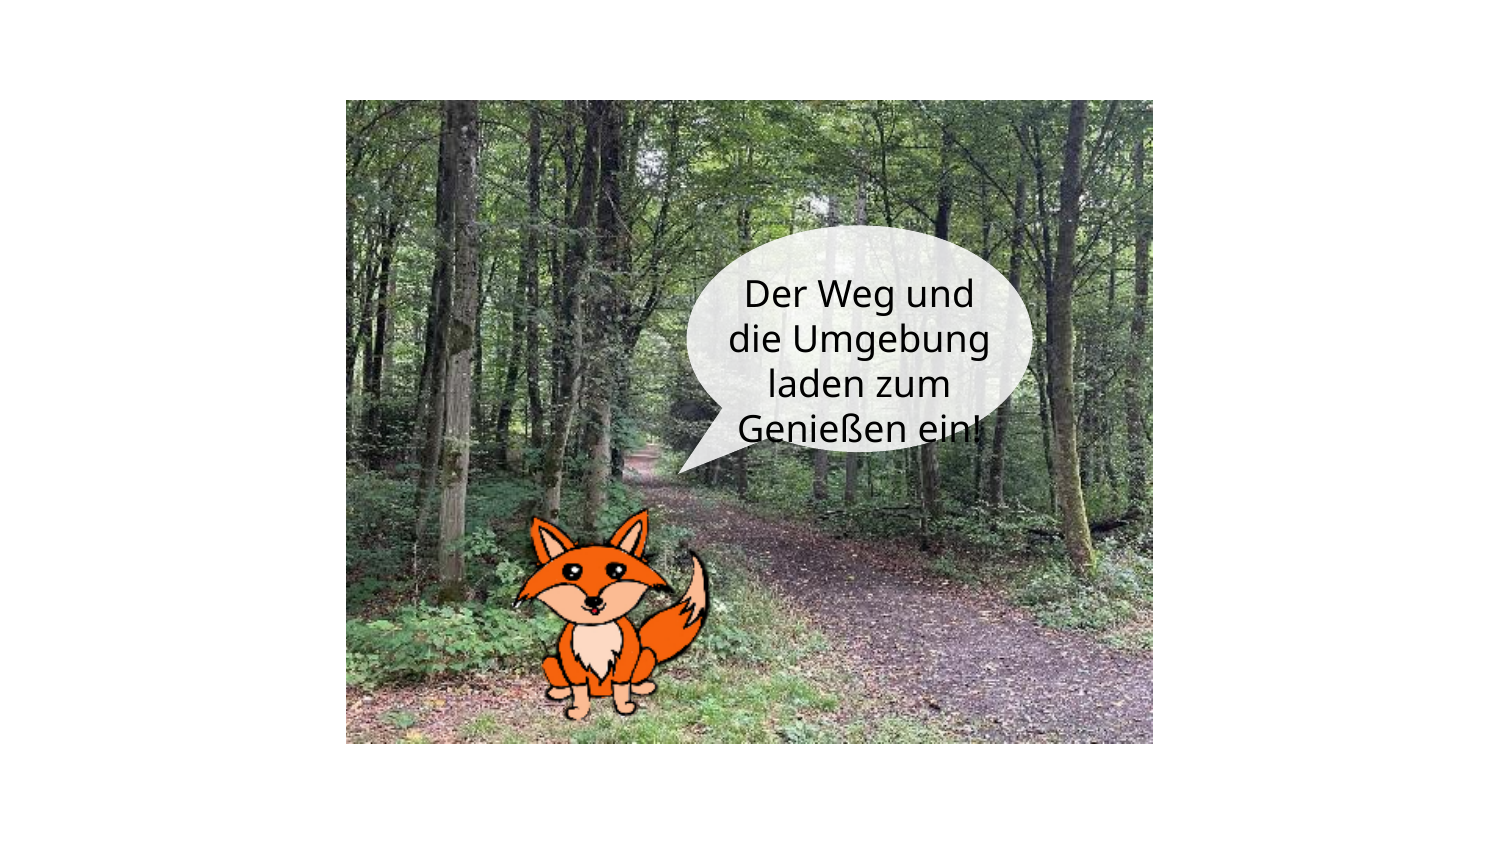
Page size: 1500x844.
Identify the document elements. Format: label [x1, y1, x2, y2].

text_box [346, 100, 1153, 744]
